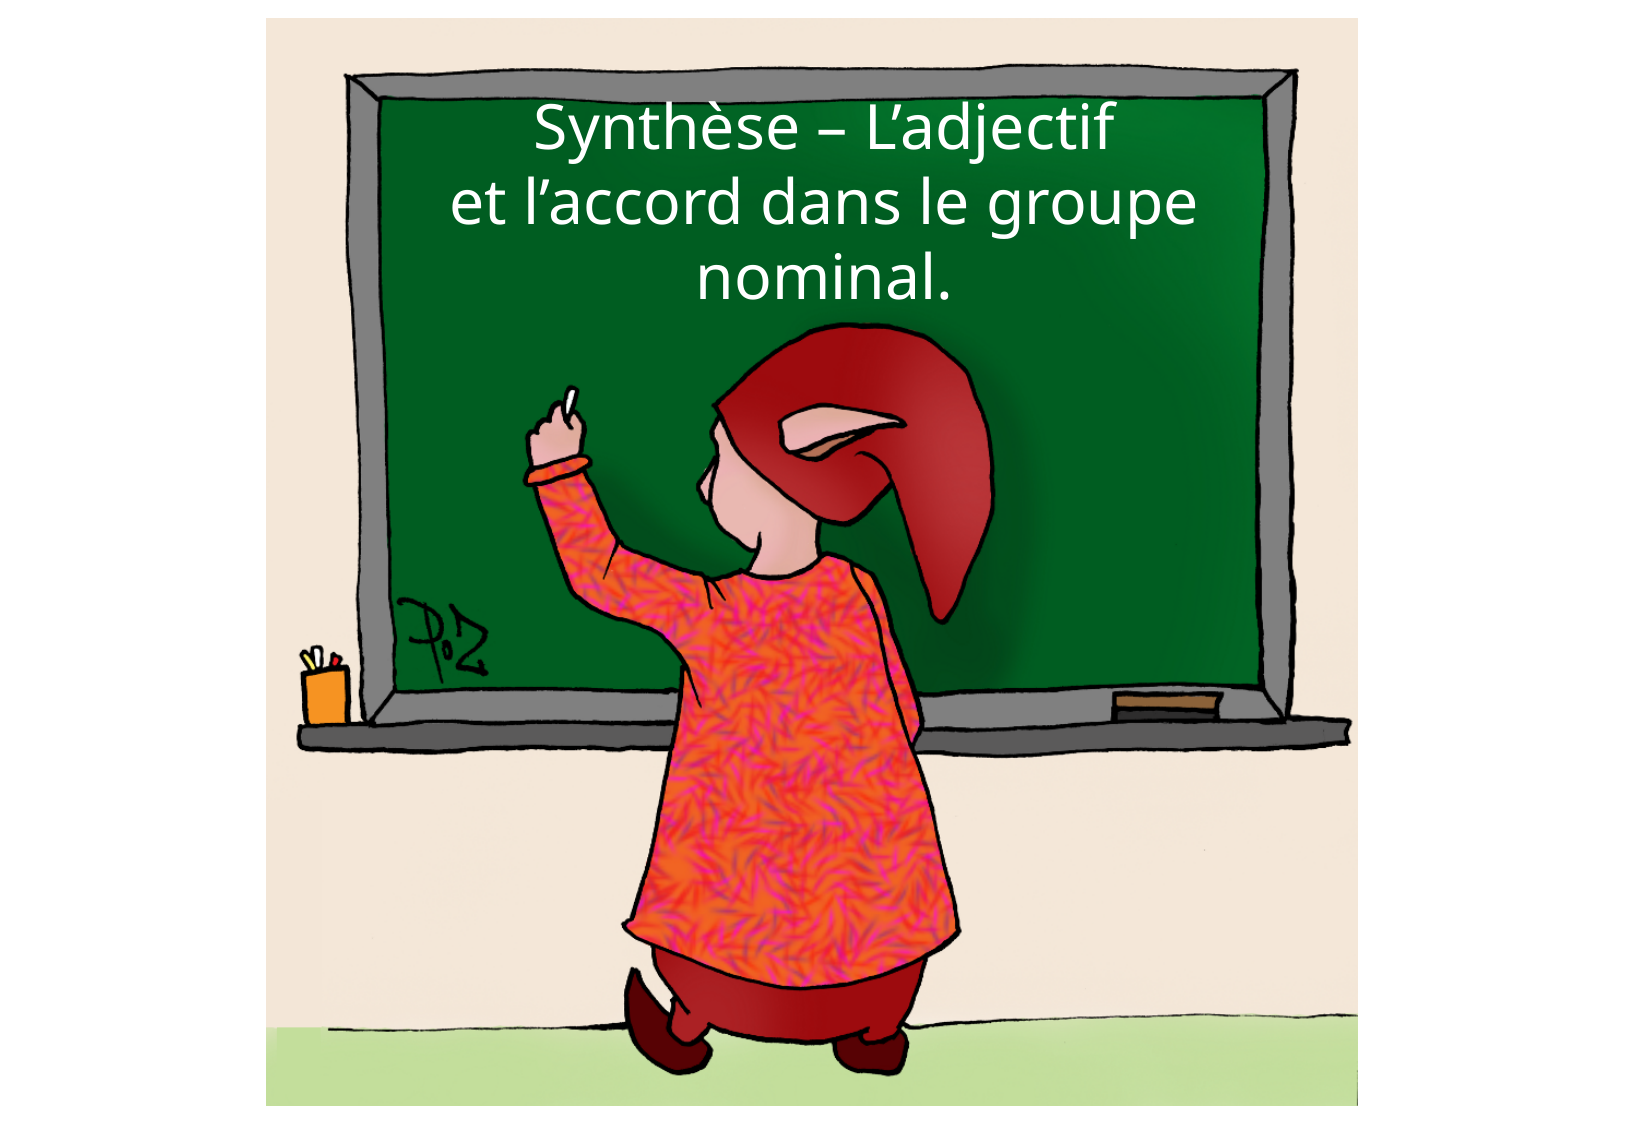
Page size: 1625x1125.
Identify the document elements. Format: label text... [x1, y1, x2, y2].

text_box Synthèse – L’adjectif et l’accord dans le groupe nominal. [377, 101, 1273, 297]
picture [266, 18, 1358, 1106]
